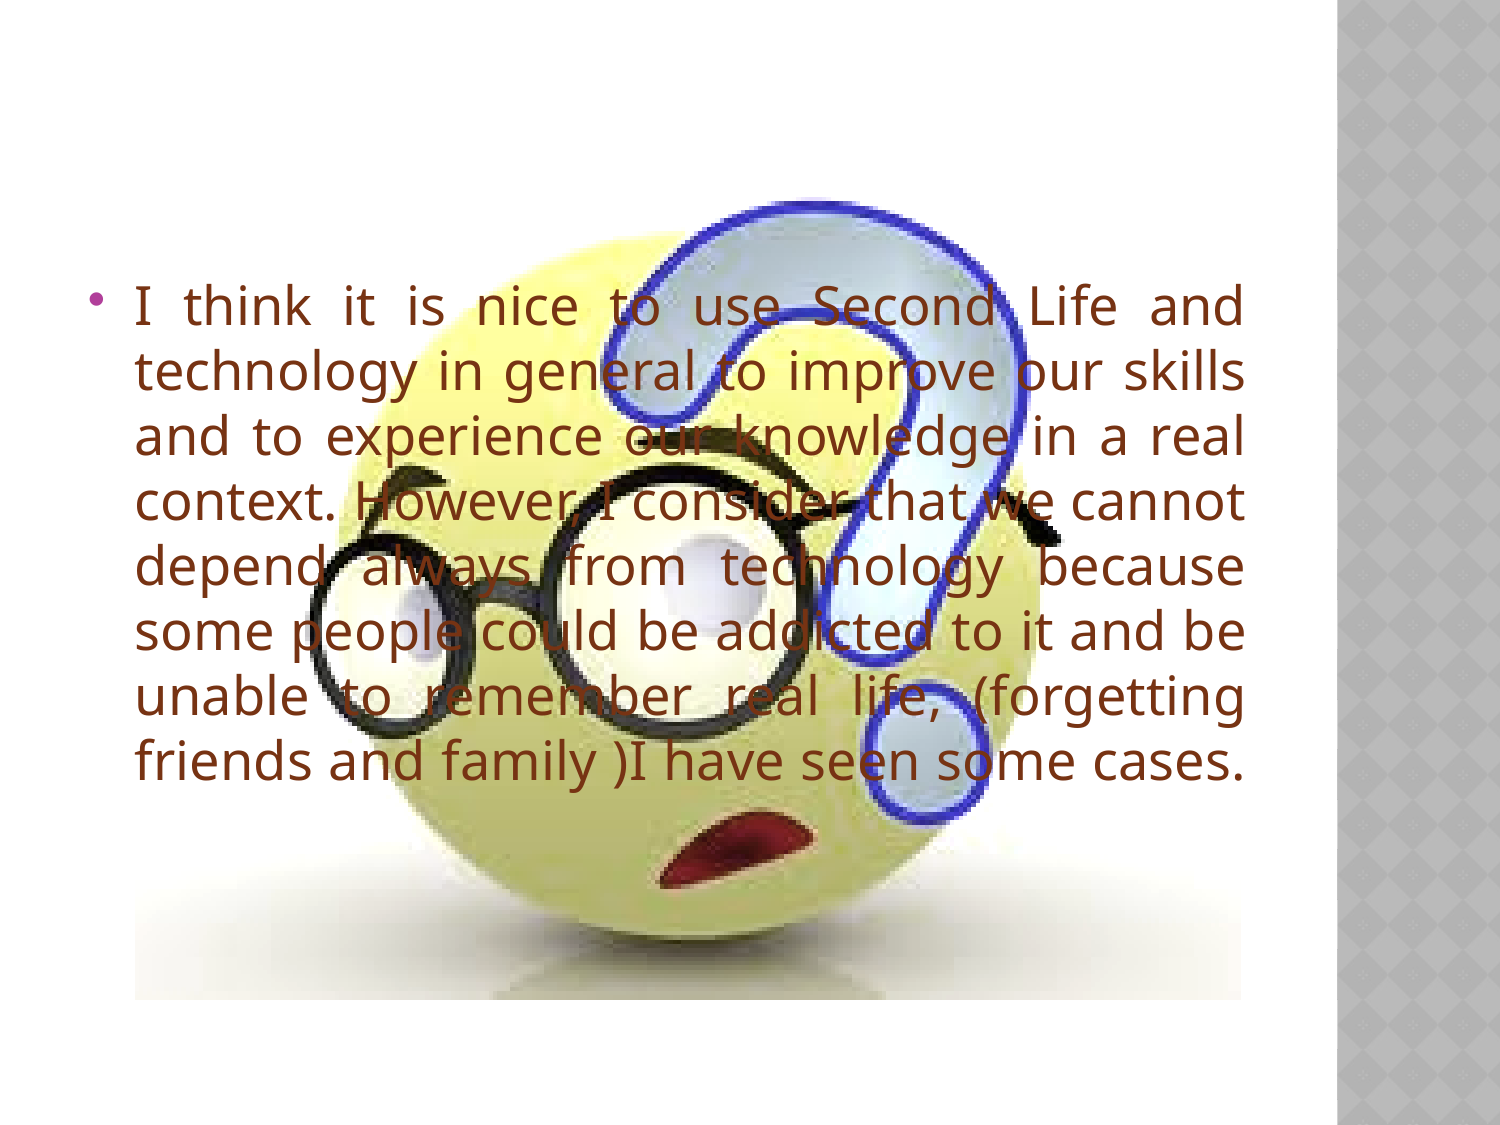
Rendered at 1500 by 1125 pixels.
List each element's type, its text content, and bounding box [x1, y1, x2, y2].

picture [135, 172, 1241, 1001]
list I think it is nice to use Second Life and technology in general to improve our skills and to experience our knowledge in a real context. However, I consider that we cannot depend always from technology because some people could be addicted to it and be unable to remember real life, (forgetting friends and family )I have seen some cases. [75, 264, 1263, 1059]
